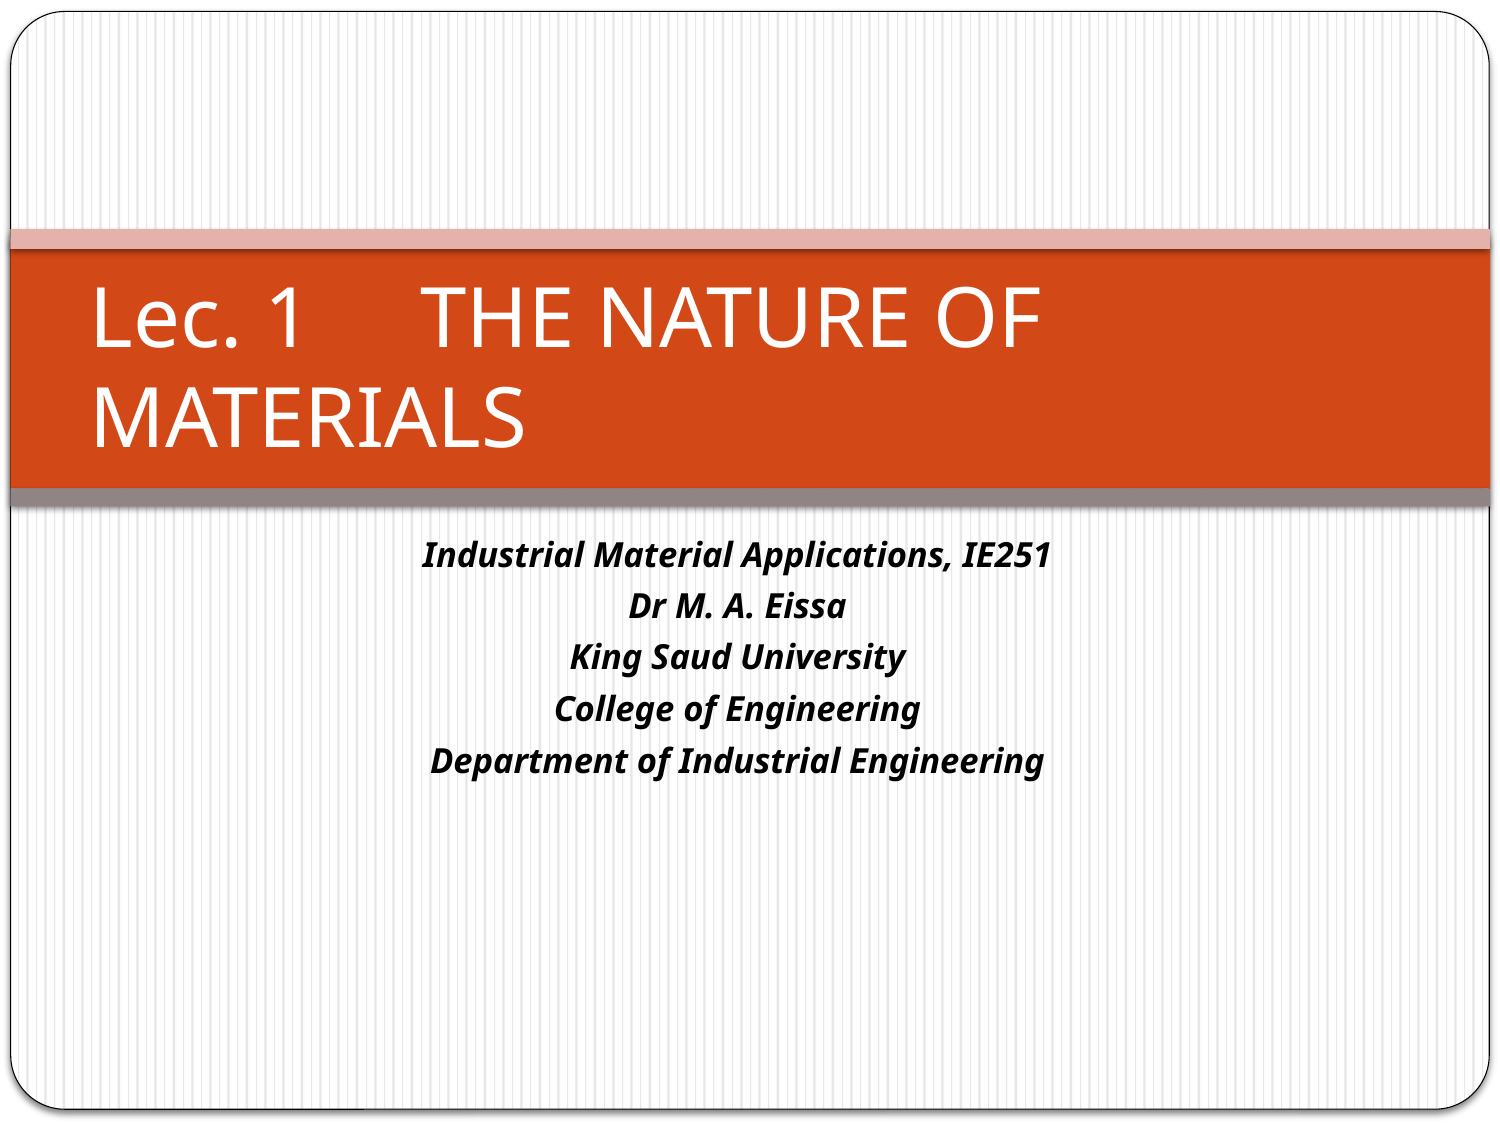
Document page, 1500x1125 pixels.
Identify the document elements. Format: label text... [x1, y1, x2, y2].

title Lec. 1 THE NATURE OF MATERIALS [75, 247, 1425, 489]
subtitle Industrial Material Applications, IE251 Dr M. A. Eissa King Saud University College of Engineering Department of Industrial Engineering [212, 525, 1263, 788]
